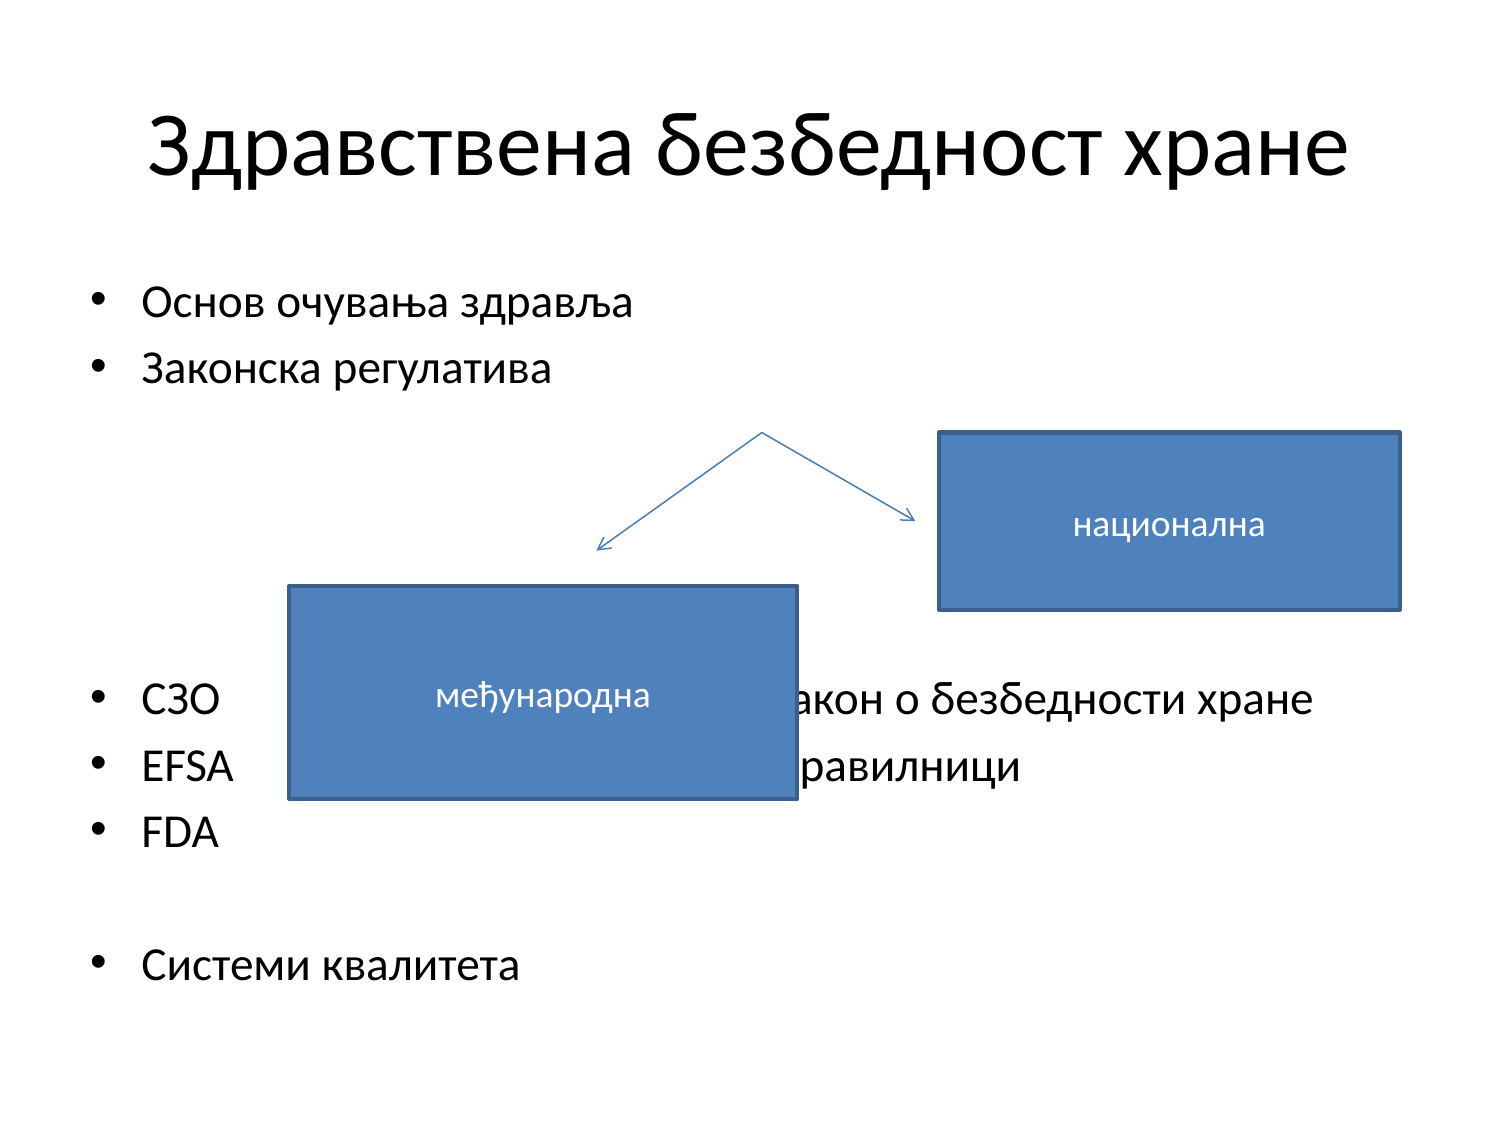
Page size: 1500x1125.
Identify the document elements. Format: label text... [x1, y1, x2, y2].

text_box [596, 432, 762, 551]
text_box национална [937, 430, 1402, 612]
title Здравствена безбедност хране [75, 45, 1425, 233]
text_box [764, 432, 916, 522]
text_box међународна [287, 584, 799, 801]
list Основ очувања здравља Законска регулатива СЗО Закон о безбедности хране ЕFSA Правилници FDA Системи квалитета [75, 262, 1471, 1005]
